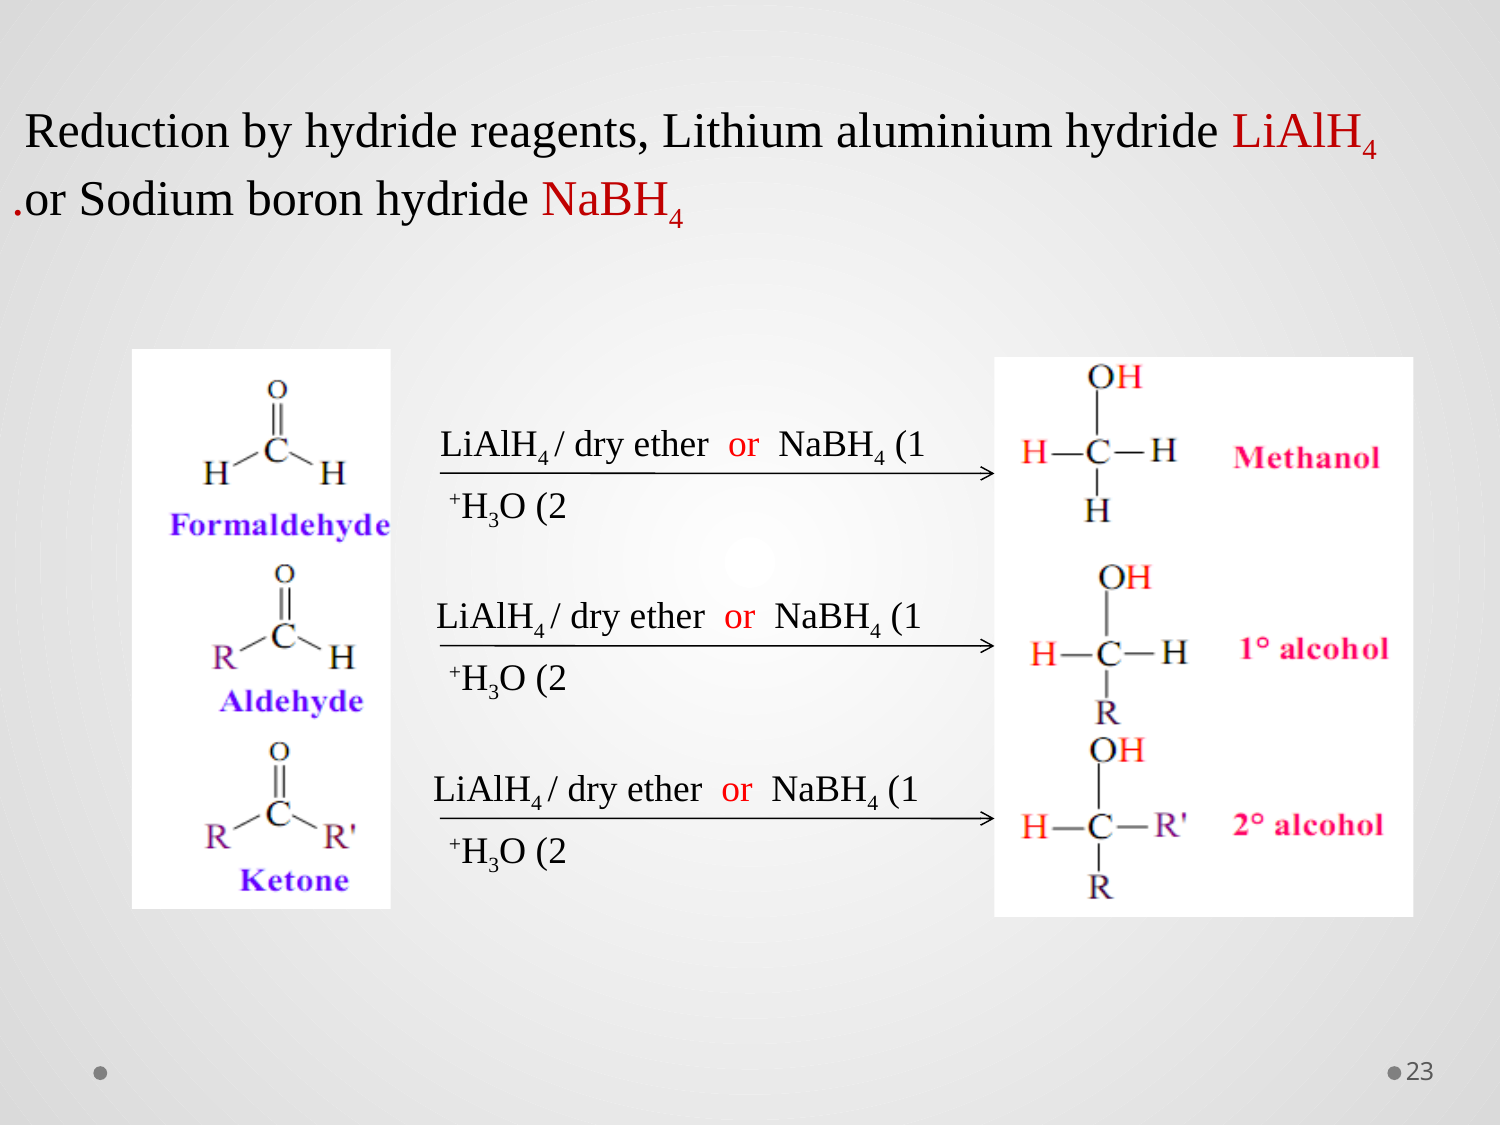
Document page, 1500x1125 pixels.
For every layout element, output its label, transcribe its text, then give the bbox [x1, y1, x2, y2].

slide_number 23 [1401, 1042, 1494, 1103]
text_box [131, 349, 1414, 918]
text_box Reduction by hydride reagents, Lithium aluminium hydride LiAlH4 or Sodium boron hydride NaBH4. [0, 89, 1486, 242]
